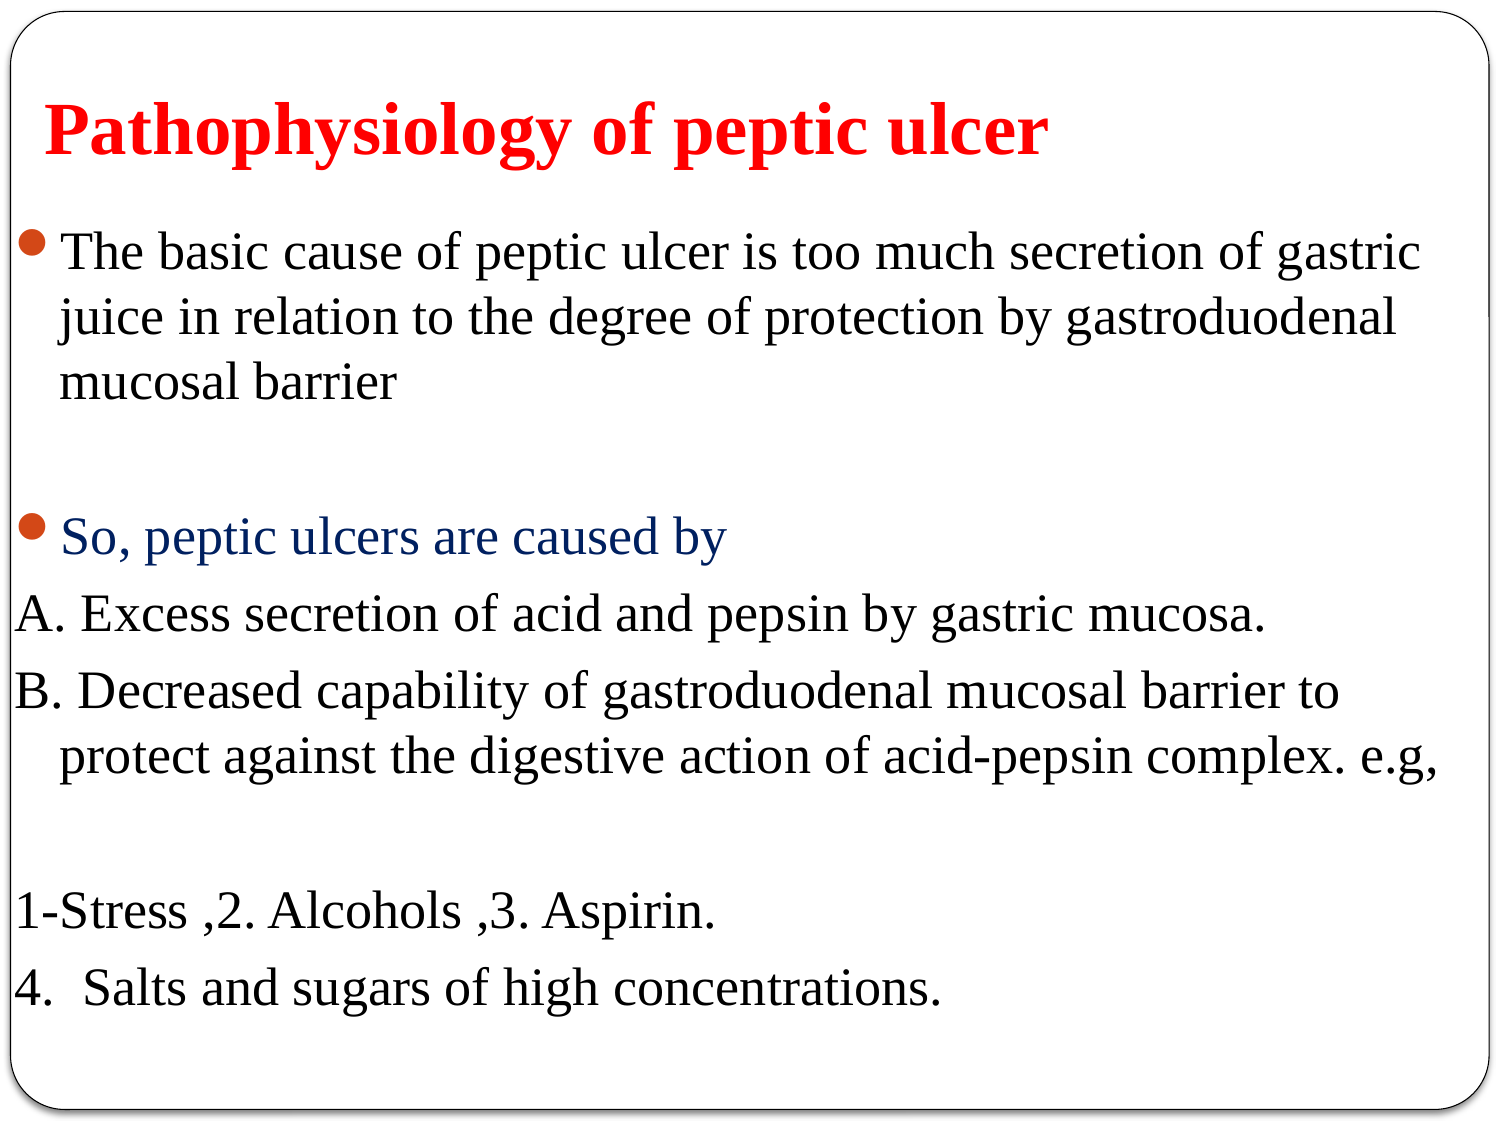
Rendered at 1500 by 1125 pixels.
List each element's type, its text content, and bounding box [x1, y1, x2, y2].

list The basic cause of peptic ulcer is too much secretion of gastric juice in relation to the degree of protection by gastroduodenal mucosal barrier So, peptic ulcers are caused by A. Excess secretion of acid and pepsin by gastric mucosa. B. Decreased capability of gastroduodenal mucosal barrier to protect against the digestive action of acid-pepsin complex. e.g, 1-Stress ,2. Alcohols ,3. Aspirin. 4. Salts and sugars of high concentrations. [0, 208, 1500, 1071]
title Pathophysiology of peptic ulcer [29, 0, 1380, 185]
